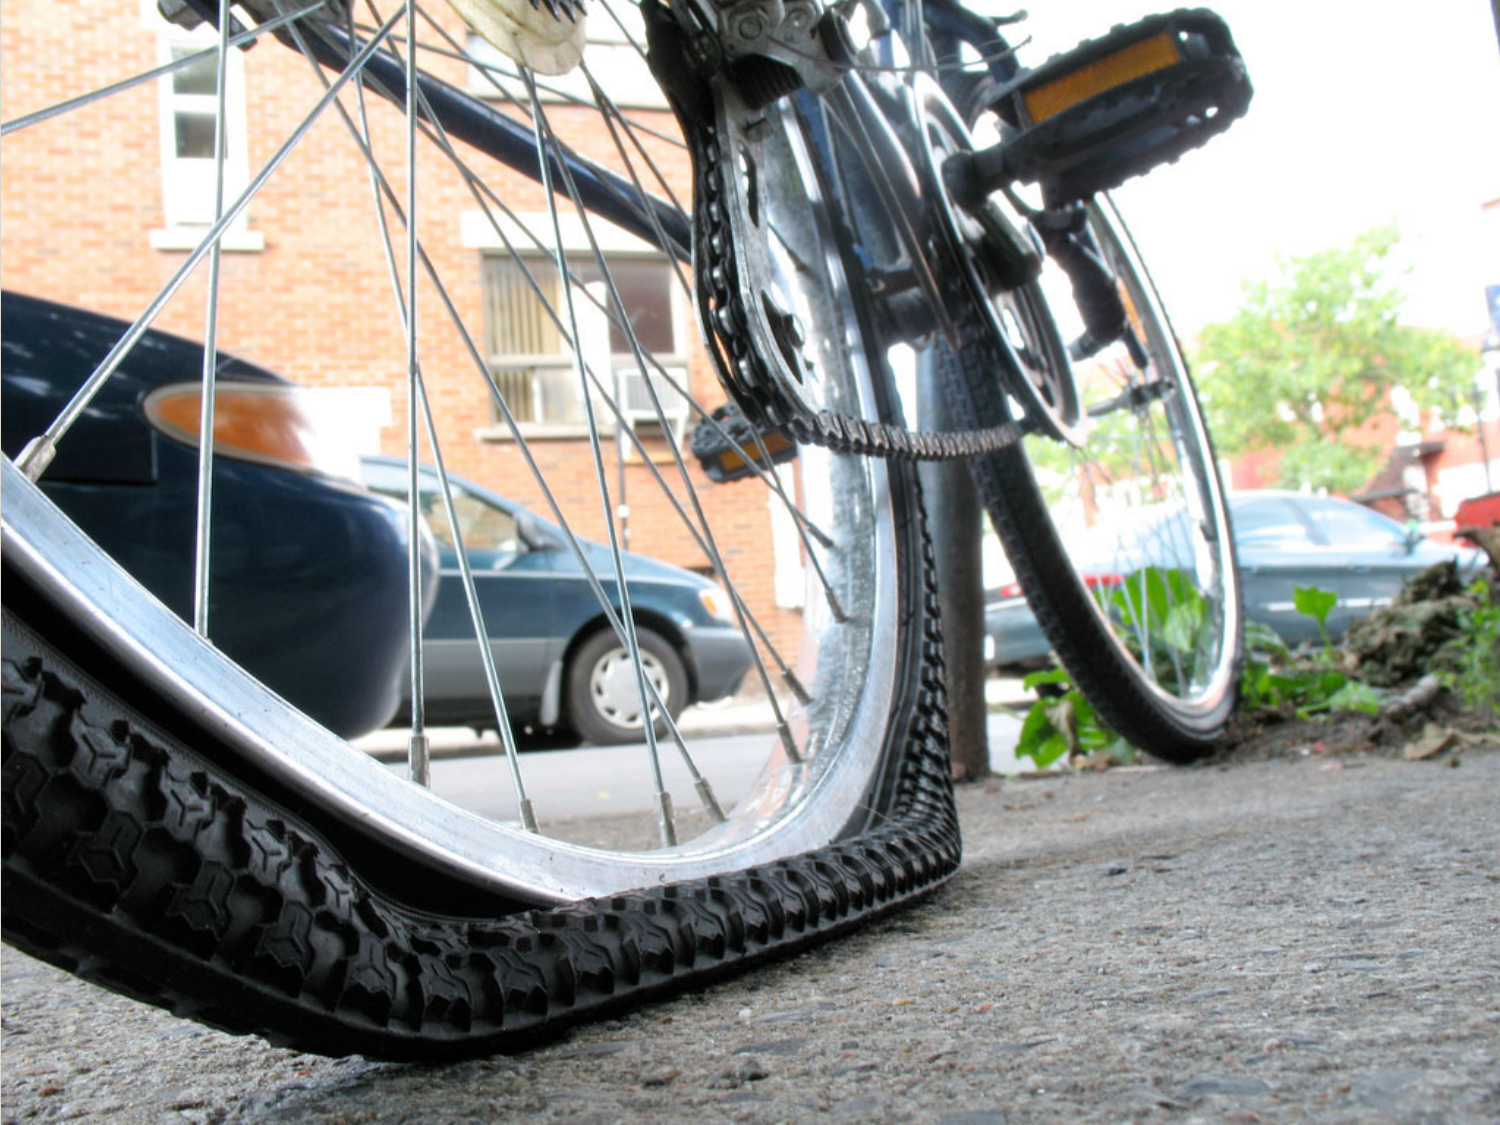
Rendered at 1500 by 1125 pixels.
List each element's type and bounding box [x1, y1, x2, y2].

list [1, 0, 1500, 1125]
